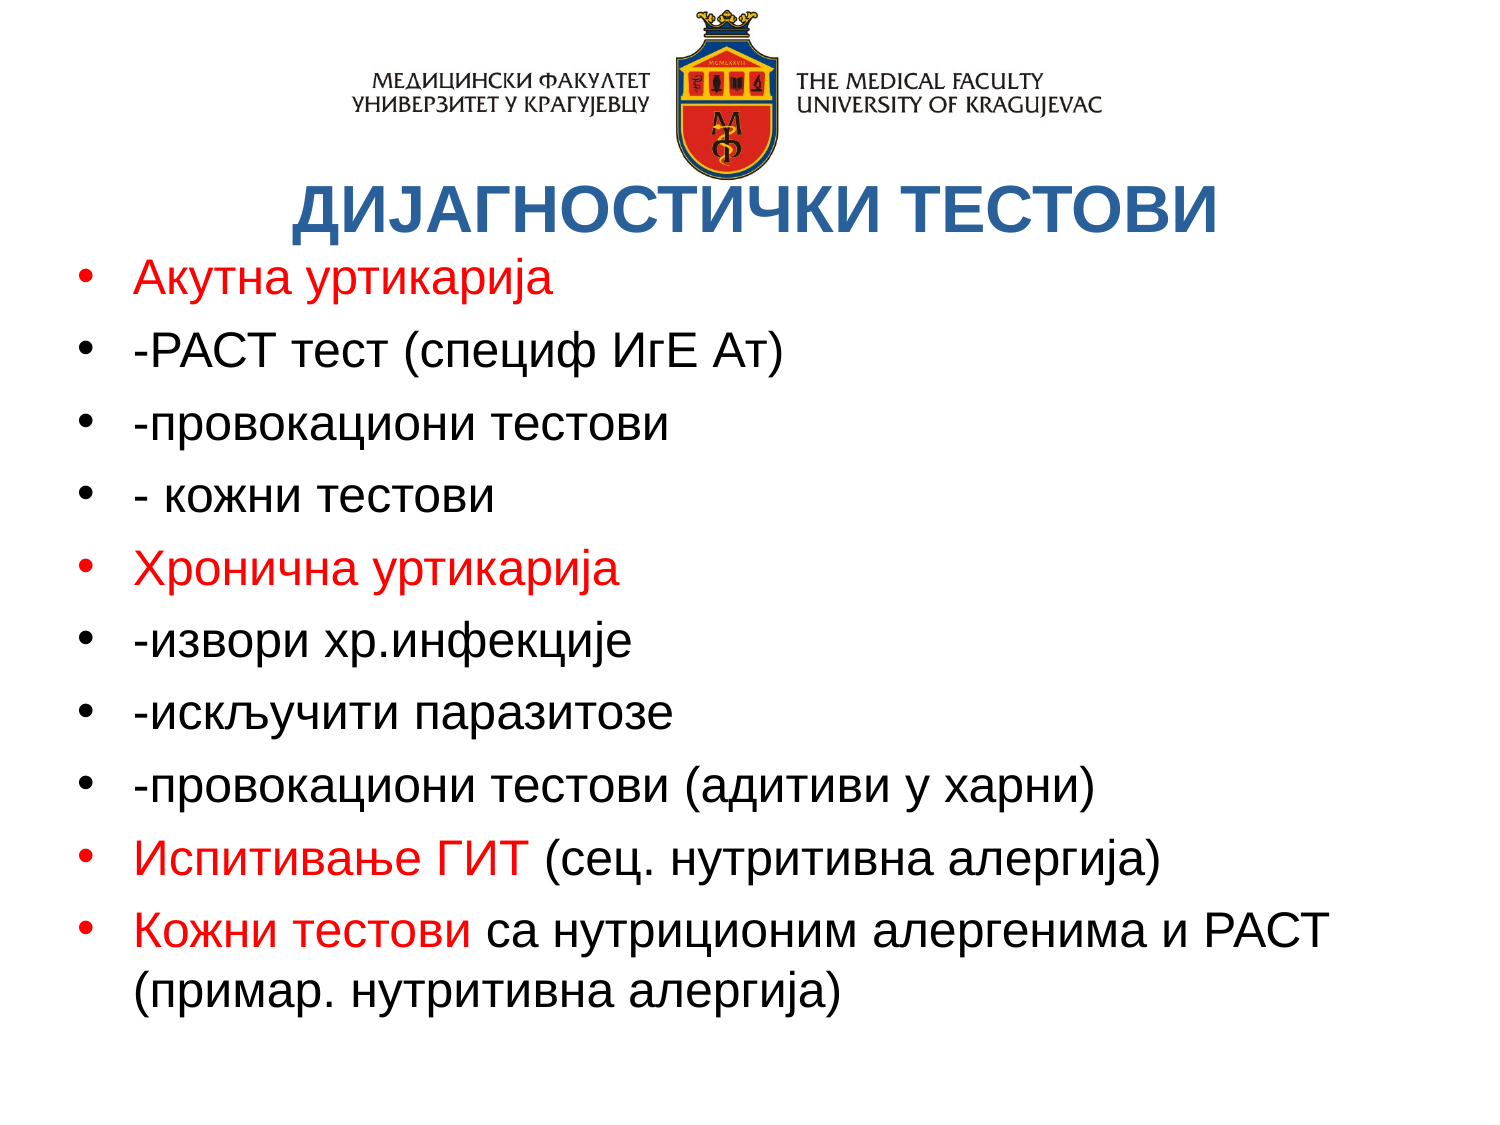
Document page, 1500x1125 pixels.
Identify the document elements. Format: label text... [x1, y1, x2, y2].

picture [328, 0, 1125, 149]
text_box ДИЈАГНОСТИЧКИ ТЕСТОВИ [87, 149, 1425, 237]
text_box Акутна уртикарија -РАСТ тест (специф ИгЕ Ат) -провокациони тестови - кожни тестови Хронична уртикарија -извори хр.инфекције -искључити паразитозе -провокациони тестови (адитиви у харни) Испитивање ГИТ (сец. нутритивна алергија) Кожни тестови са нутриционим алергенима и РАСТ (примар. нутритивна алергија) [62, 237, 1425, 1000]
